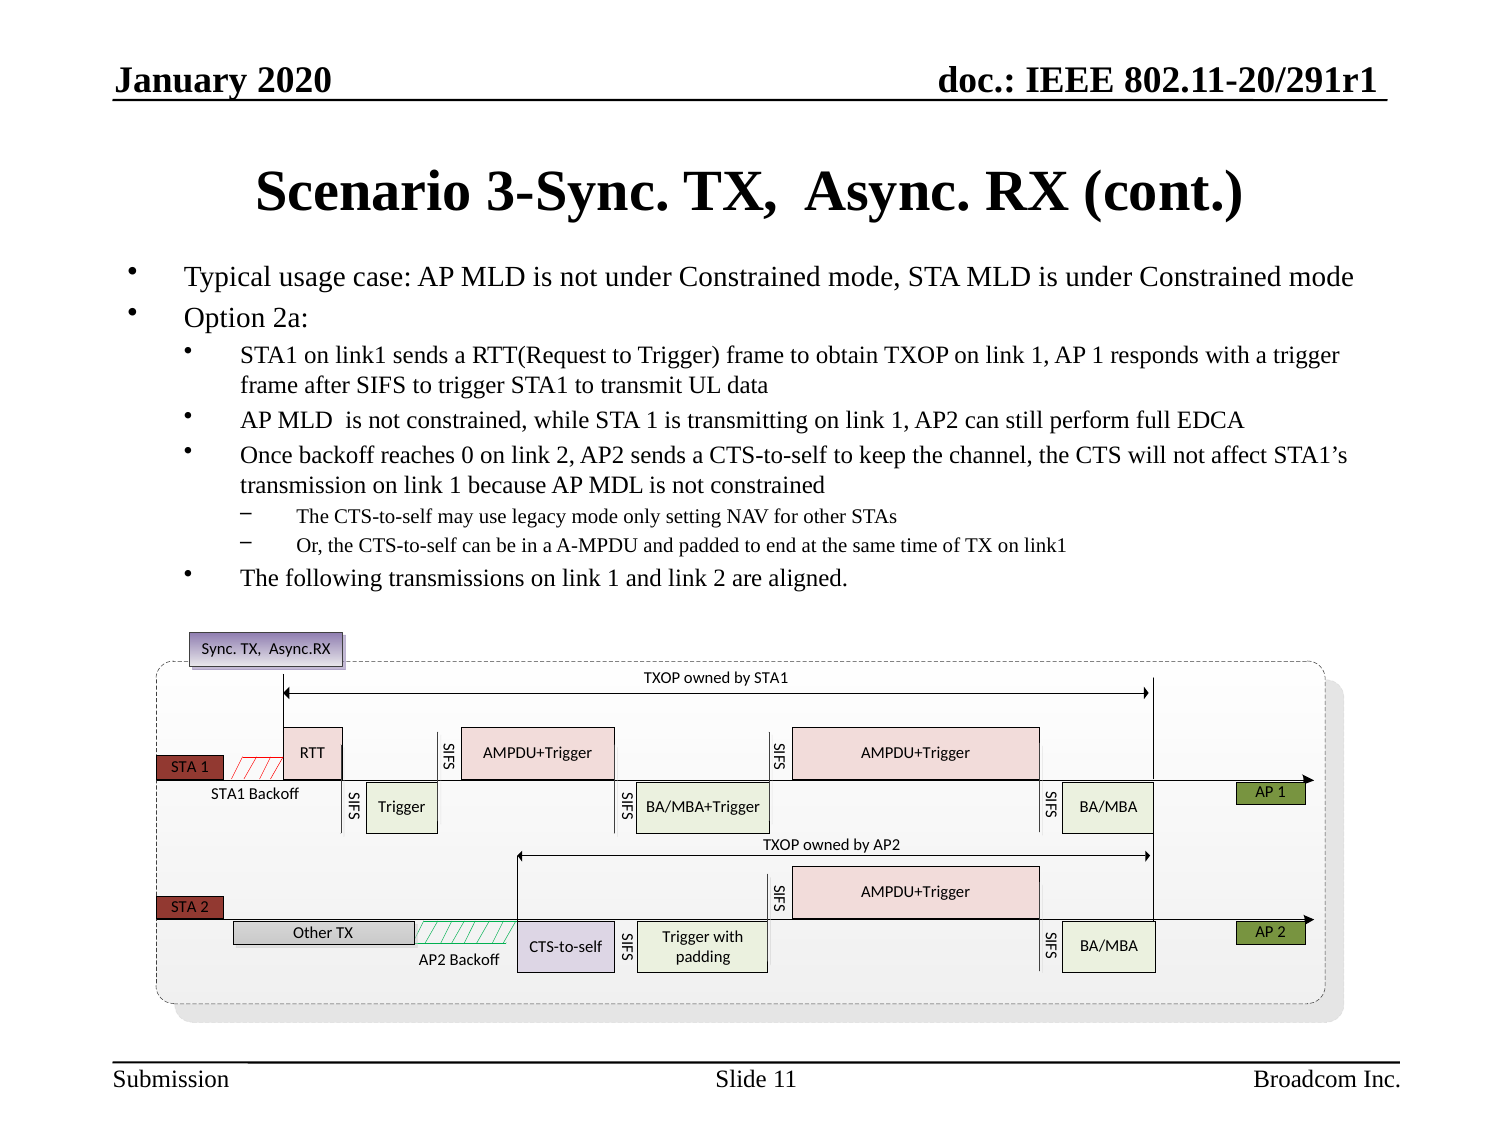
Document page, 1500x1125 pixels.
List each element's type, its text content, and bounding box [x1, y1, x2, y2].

slide_number Slide 11 [712, 1061, 800, 1093]
title Scenario 3-Sync. TX, Async. RX (cont.) [112, 99, 1388, 275]
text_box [153, 628, 1347, 1026]
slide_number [114, 54, 335, 101]
footer Broadcom Inc. [1250, 1061, 1402, 1093]
list Typical usage case: AP MLD is not under Constrained mode, STA MLD is under Constrained mode Option 2a: STA1 on link1 sends a RTT(Request to Trigger) frame to obtain TXOP on link 1, AP 1 responds with a trigger frame after SIFS to trigger STA1 to transmit UL data AP MLD is not constrained, while STA 1 is transmitting on link 1, AP2 can still perform full EDCA Once backoff reaches 0 on link 2, AP2 sends a CTS-to-self to keep the channel, the CTS will not affect STA1’s transmission on link 1 because AP MDL is not constrained The CTS-to-self may use legacy mode only setting NAV for other STAs Or, the CTS-to-self can be in a A-MPDU and padded to end at the same time of TX on link1 The following transmissions on link 1 and link 2 are aligned. [112, 275, 1388, 1050]
